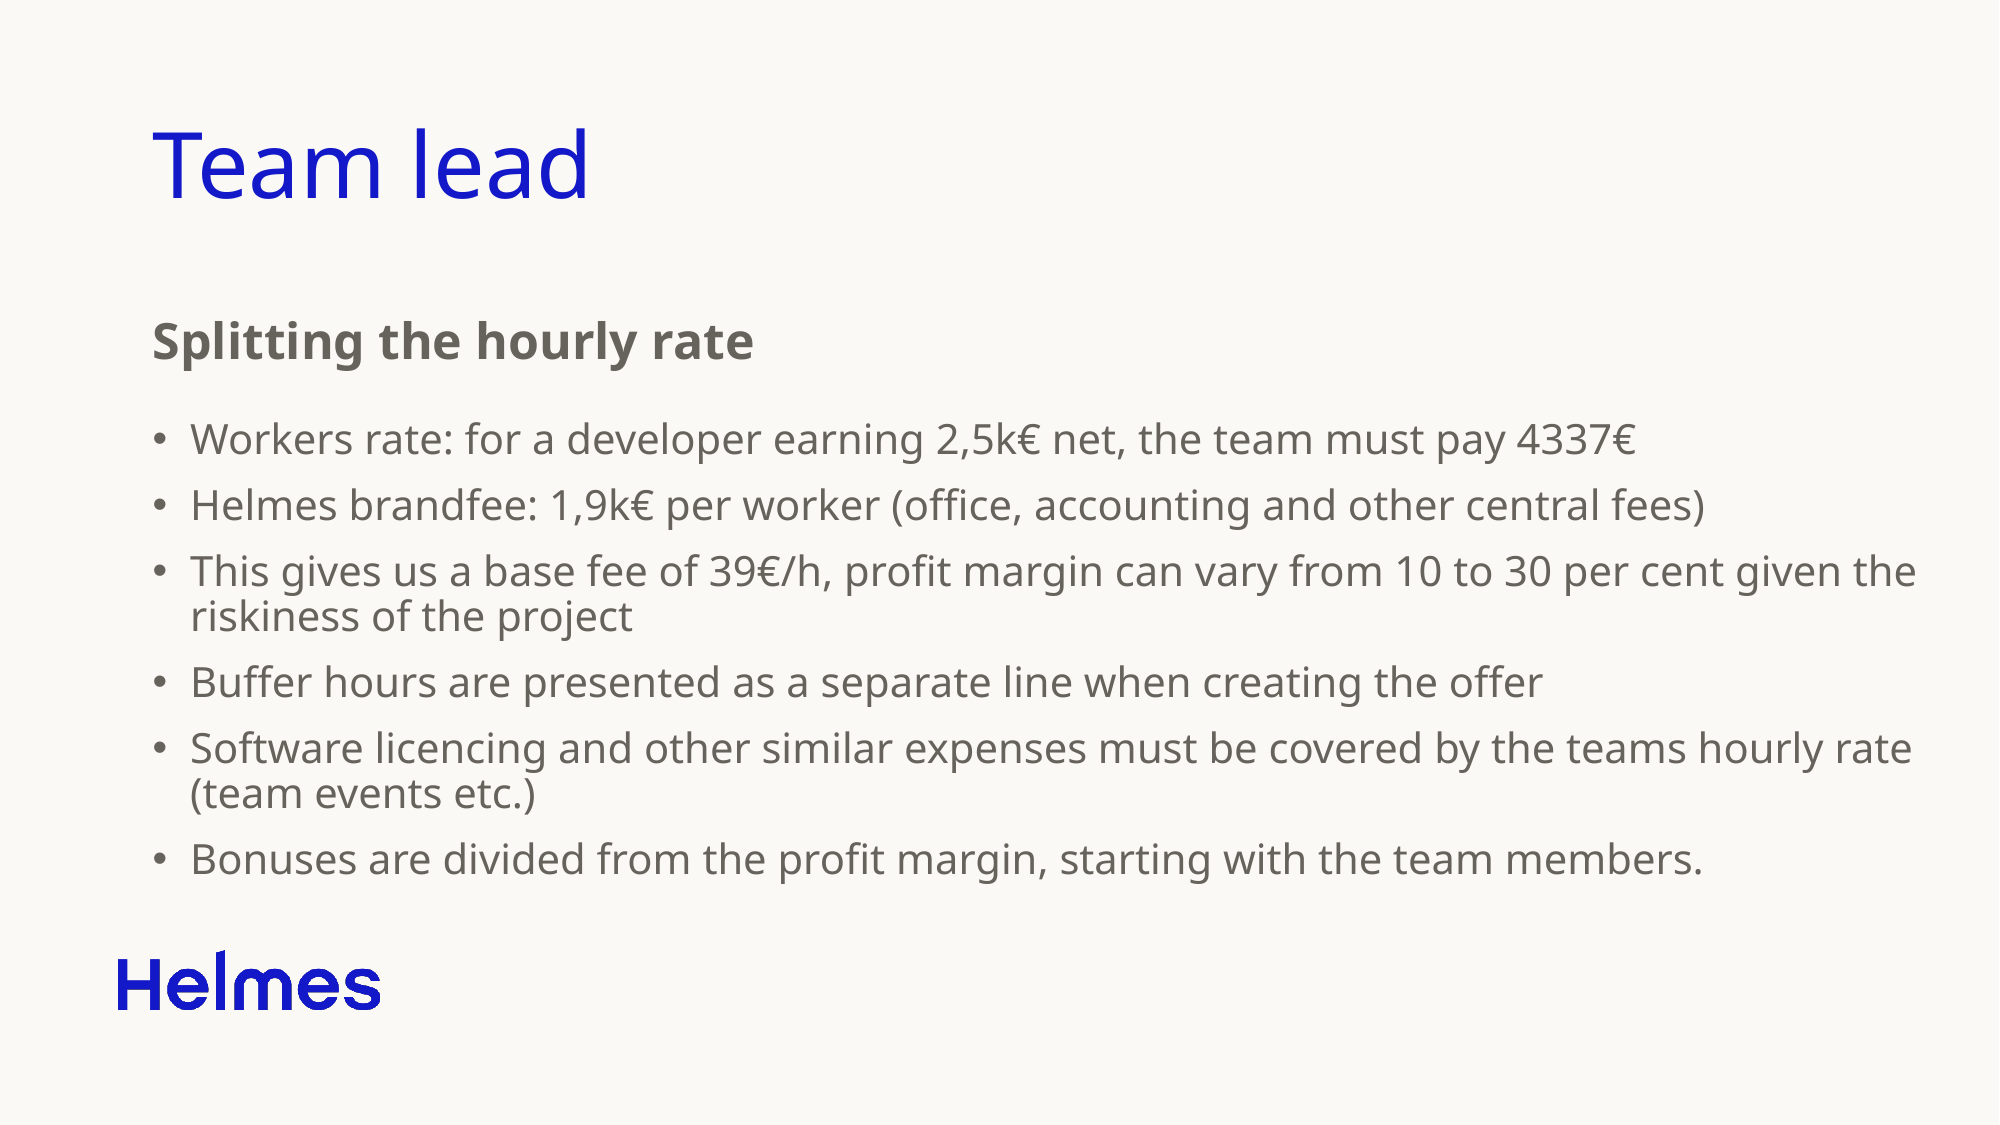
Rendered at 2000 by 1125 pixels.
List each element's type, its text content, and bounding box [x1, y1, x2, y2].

picture [118, 950, 380, 1010]
list Splitting the hourly rate [137, 275, 984, 410]
list Workers rate: for a developer earning 2,5k€ net, the team must pay 4337€ Helmes brandfee: 1,9k€ per worker (office, accounting and other central fees) This gives us a base fee of 39€/h, profit margin can vary from 10 to 30 per cent given the riskiness of the project Buffer hours are presented as a separate line when creating the offer Software licencing and other similar expenses must be covered by the teams hourly rate (team events etc.) Bonuses are divided from the profit margin, starting with the team members. [137, 410, 1933, 1016]
title Team lead [137, 59, 1863, 278]
